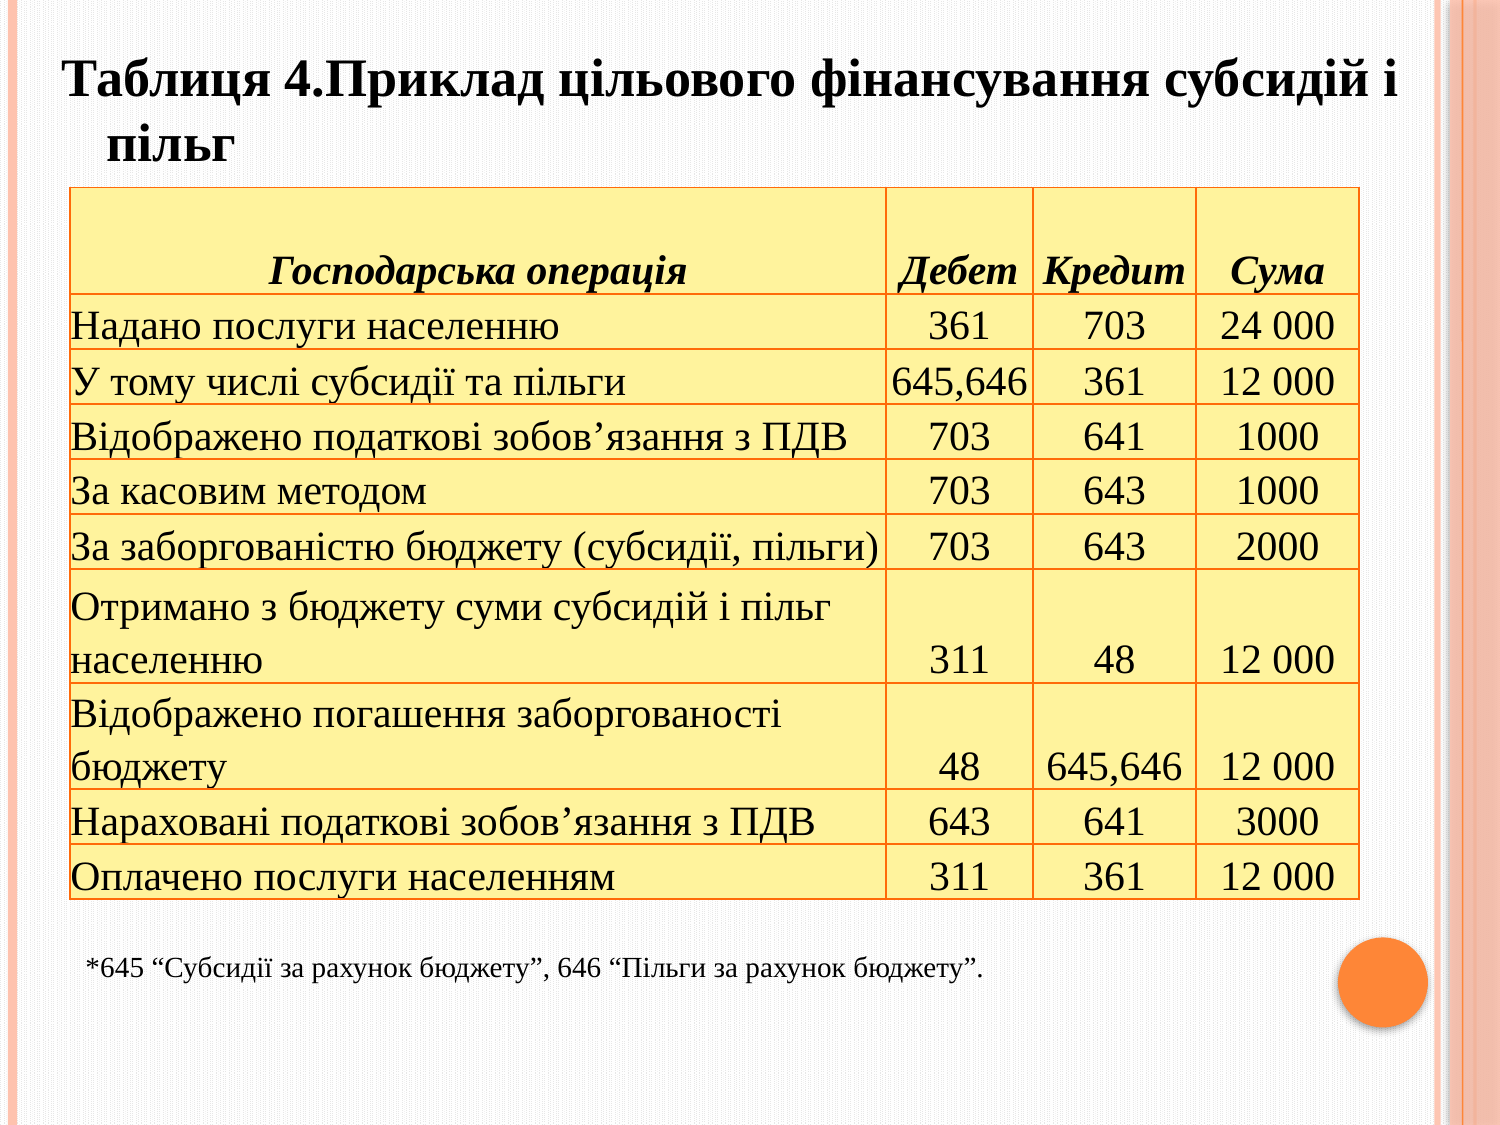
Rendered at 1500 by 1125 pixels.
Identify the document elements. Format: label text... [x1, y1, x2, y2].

table_cell 643 [1034, 515, 1195, 568]
table_cell Нараховані податкові зобов’язання з ПДВ [71, 790, 885, 843]
table_header Сума [1197, 188, 1358, 293]
table_cell 361 [887, 295, 1032, 348]
table_cell 1000 [1197, 460, 1358, 513]
table_cell 12 000 [1197, 845, 1358, 898]
table_cell 24 000 [1197, 295, 1358, 348]
table_cell 703 [1034, 295, 1195, 348]
table_cell 703 [887, 515, 1032, 568]
table_cell 643 [1034, 460, 1195, 513]
table_cell Відображено погашення заборгованості бюджету [71, 684, 885, 788]
table_cell 12 000 [1197, 684, 1358, 788]
table_cell 12 000 [1197, 350, 1358, 403]
text_box *645 “Субсидії за рахунок бюджету”, 646 “Пільги за рахунок бюджету”. [70, 940, 1500, 991]
table_header Господарська операція [71, 188, 885, 293]
table_cell 1000 [1197, 405, 1358, 458]
table_cell 361 [1034, 845, 1195, 898]
table_cell 645,646 [887, 350, 1032, 403]
table_cell 311 [887, 570, 1032, 682]
table_cell За касовим методом [71, 460, 885, 513]
table_header Дебет [887, 188, 1032, 293]
table_cell 311 [887, 845, 1032, 898]
table_cell 48 [887, 684, 1032, 788]
table_cell 645,646 [1034, 684, 1195, 788]
table_cell Оплачено послуги населенням [71, 845, 885, 898]
table_cell У тому числі субсидії та пільги [71, 350, 885, 403]
table_cell 641 [1034, 405, 1195, 458]
list Таблиця 4.Приклад цільового фінансування субсидій і пільг [46, 35, 1454, 1090]
table_cell 703 [887, 460, 1032, 513]
table_cell 12 000 [1197, 570, 1358, 682]
table_cell Отримано з бюджету суми субсидій і пільг населенню [71, 570, 885, 682]
table_cell 703 [887, 405, 1032, 458]
table_cell 3000 [1197, 790, 1358, 843]
table_cell Надано послуги населенню [71, 295, 885, 348]
table_cell За заборгованістю бюджету (субсидії, пільги) [71, 515, 885, 568]
table_header Кредит [1034, 188, 1195, 293]
table_cell 361 [1034, 350, 1195, 403]
table_cell 643 [887, 790, 1032, 843]
table_cell 2000 [1197, 515, 1358, 568]
table_cell Відображено податкові зобов’язання з ПДВ [71, 405, 885, 458]
table_cell 48 [1034, 570, 1195, 682]
table_cell 641 [1034, 790, 1195, 843]
